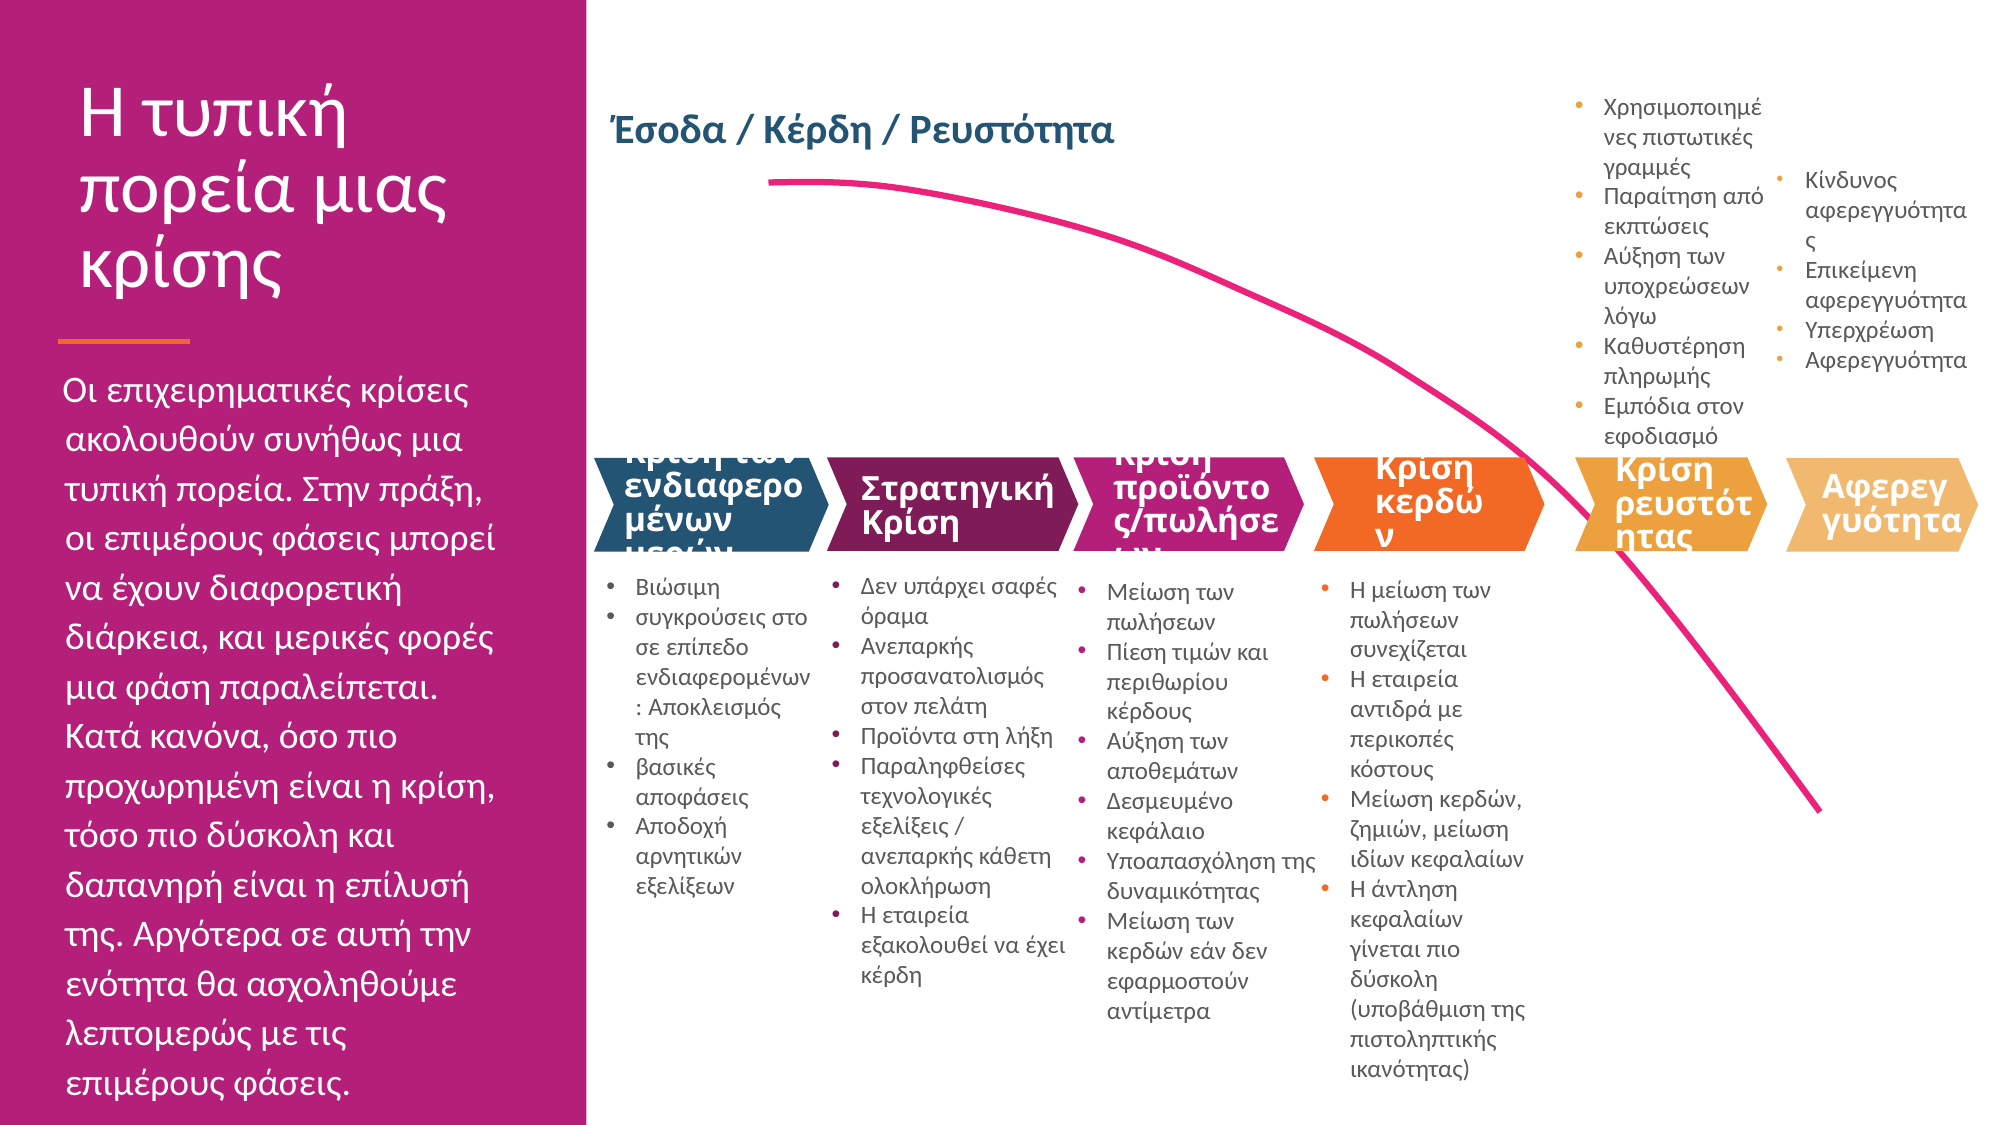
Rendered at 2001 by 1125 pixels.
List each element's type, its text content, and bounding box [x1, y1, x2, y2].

text_box Κίνδυνος αφερεγγυότητας Επικείμενη αφερεγγυότητα Υπερχρέωση Αφερεγγυότητα [1761, 156, 1990, 381]
text_box [827, 456, 1064, 553]
text_box Η τυπική πορεία μιας κρίσης [64, 69, 561, 411]
text_box Έσοδα / Κέρδη / Ρευστότητα [599, 100, 1186, 224]
text_box Κρίση κερδών [1360, 445, 1518, 562]
text_box [58, 339, 190, 344]
text_box Στρατηγική Κρίση [846, 466, 1093, 549]
text_box [1071, 456, 1098, 553]
text_box [1573, 457, 1599, 553]
text_box Η μείωση των πωλήσεων συνεχίζεται Η εταιρεία αντιδρά με περικοπές κόστους Μείωση κερδών, ζημιών, μείωση ιδίων κεφαλαίων Η άντληση κεφαλαίων γίνεται πιο δύσκολη (υποβάθμιση της πιστοληπτικής ικανότητας) [1306, 565, 1553, 1090]
text_box Κρίση των ενδιαφερομένων μερών [609, 429, 827, 563]
text_box Μείωση των πωλήσεων Πίεση τιμών και περιθωρίου κέρδους Αύξηση των αποθεμάτων Δεσμευμένο κεφάλαιο Υποαπασχόληση της δυναμικότητας Μείωση των κερδών εάν δεν εφαρμοστούν αντίμετρα [1062, 567, 1306, 1032]
text_box [1518, 456, 1546, 553]
text_box [592, 456, 609, 496]
text_box [837, 224, 1512, 517]
text_box [1312, 456, 1360, 553]
text_box Κρίση ρευστότητας [1599, 457, 1776, 563]
text_box [592, 513, 609, 553]
text_box Αφερεγγυότητα [1807, 463, 1980, 547]
text_box [1518, 450, 1525, 456]
text_box Οι επιχειρηματικές κρίσεις ακολουθούν συνήθως μια τυπική πορεία. Στην πράξη, οι επιμέρους φάσεις μπορεί να έχουν διαφορετική διάρκεια, και μερικές φορές μια φάση παραλείπεται. Κατά κανόνα, όσο πιο προχωρημένη είναι η κρίση, τόσο πιο δύσκολη και δαπανηρή είναι η επίλυσή της. Αργότερα σε αυτή την ενότητα θα ασχοληθούμε λεπτομερώς με τις επιμέρους φάσεις. [47, 352, 520, 1024]
text_box Δεν υπάρχει σαφές όραμα Ανεπαρκής προσανατολισμός στον πελάτη Προϊόντα στη λήξη Παραληφθείσες τεχνολογικές εξελίξεις / ανεπαρκής κάθετη ολοκλήρωση Η εταιρεία εξακολουθεί να έχει κέρδη [816, 562, 1085, 1034]
text_box Βιώσιμη συγκρούσεις στο σε επίπεδο ενδιαφερομένων: Αποκλεισμός της βασικές αποφάσεις Αποδοχή αρνητικών εξελίξεων [591, 563, 831, 1058]
text_box [0, 0, 587, 1125]
text_box Χρησιμοποιημένες πιστωτικές γραμμές Παραίτηση από εκπτώσεις Αύξηση των υποχρεώσεων λόγω Καθυστέρηση πληρωμής Εμπόδια στον εφοδιασμό [1560, 82, 1788, 457]
text_box [1402, 456, 1821, 813]
text_box Κρίση προϊόντος/πωλήσεων [1098, 430, 1302, 567]
text_box [1784, 456, 1962, 553]
